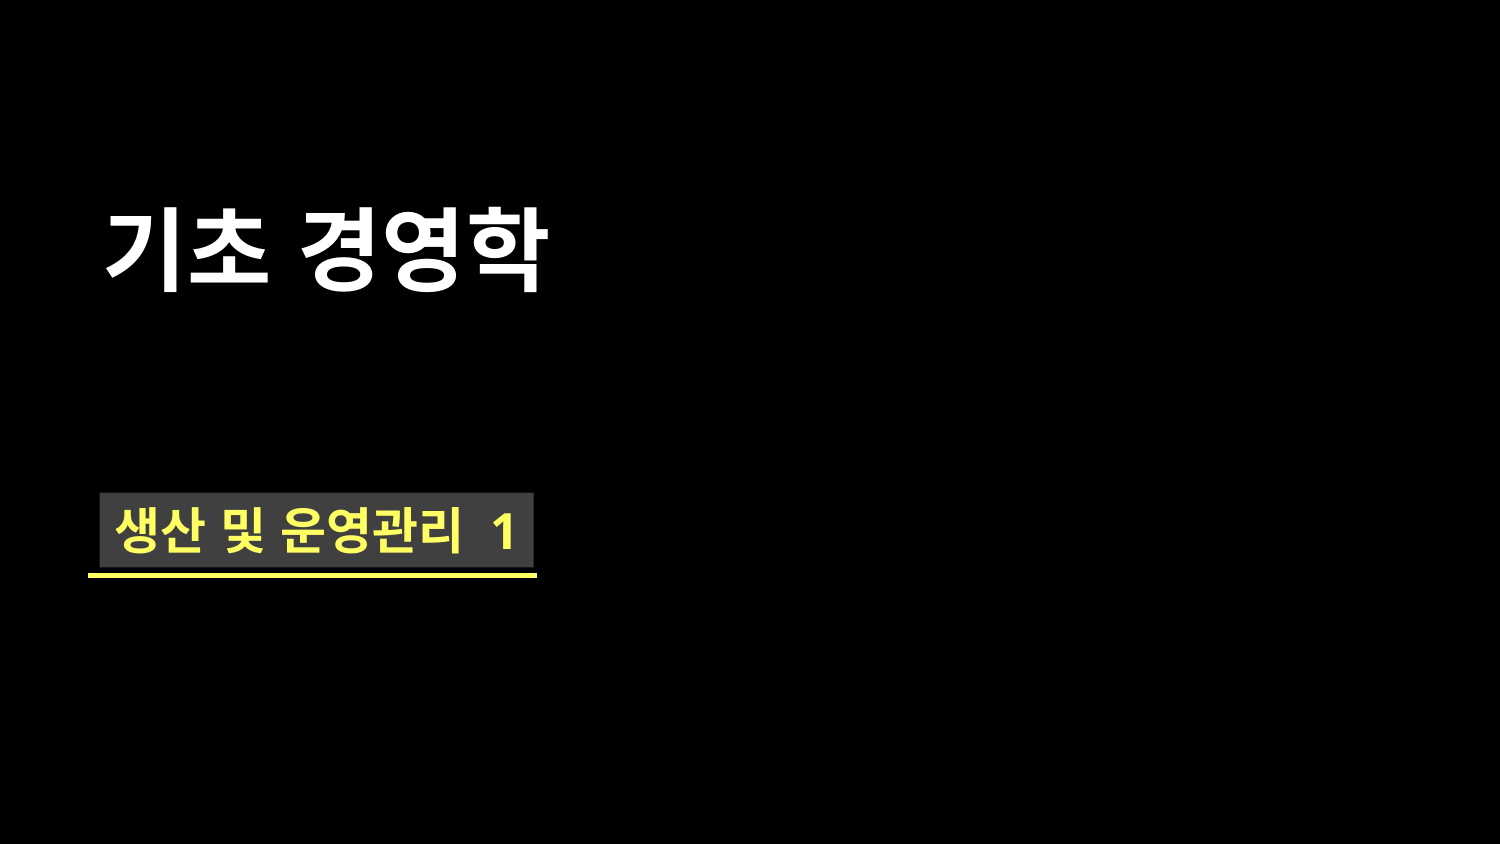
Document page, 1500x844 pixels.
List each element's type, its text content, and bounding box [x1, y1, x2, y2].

text_box 생산 및 운영관리 1 [99, 492, 534, 568]
text_box 기초 경영학 [88, 185, 1022, 311]
